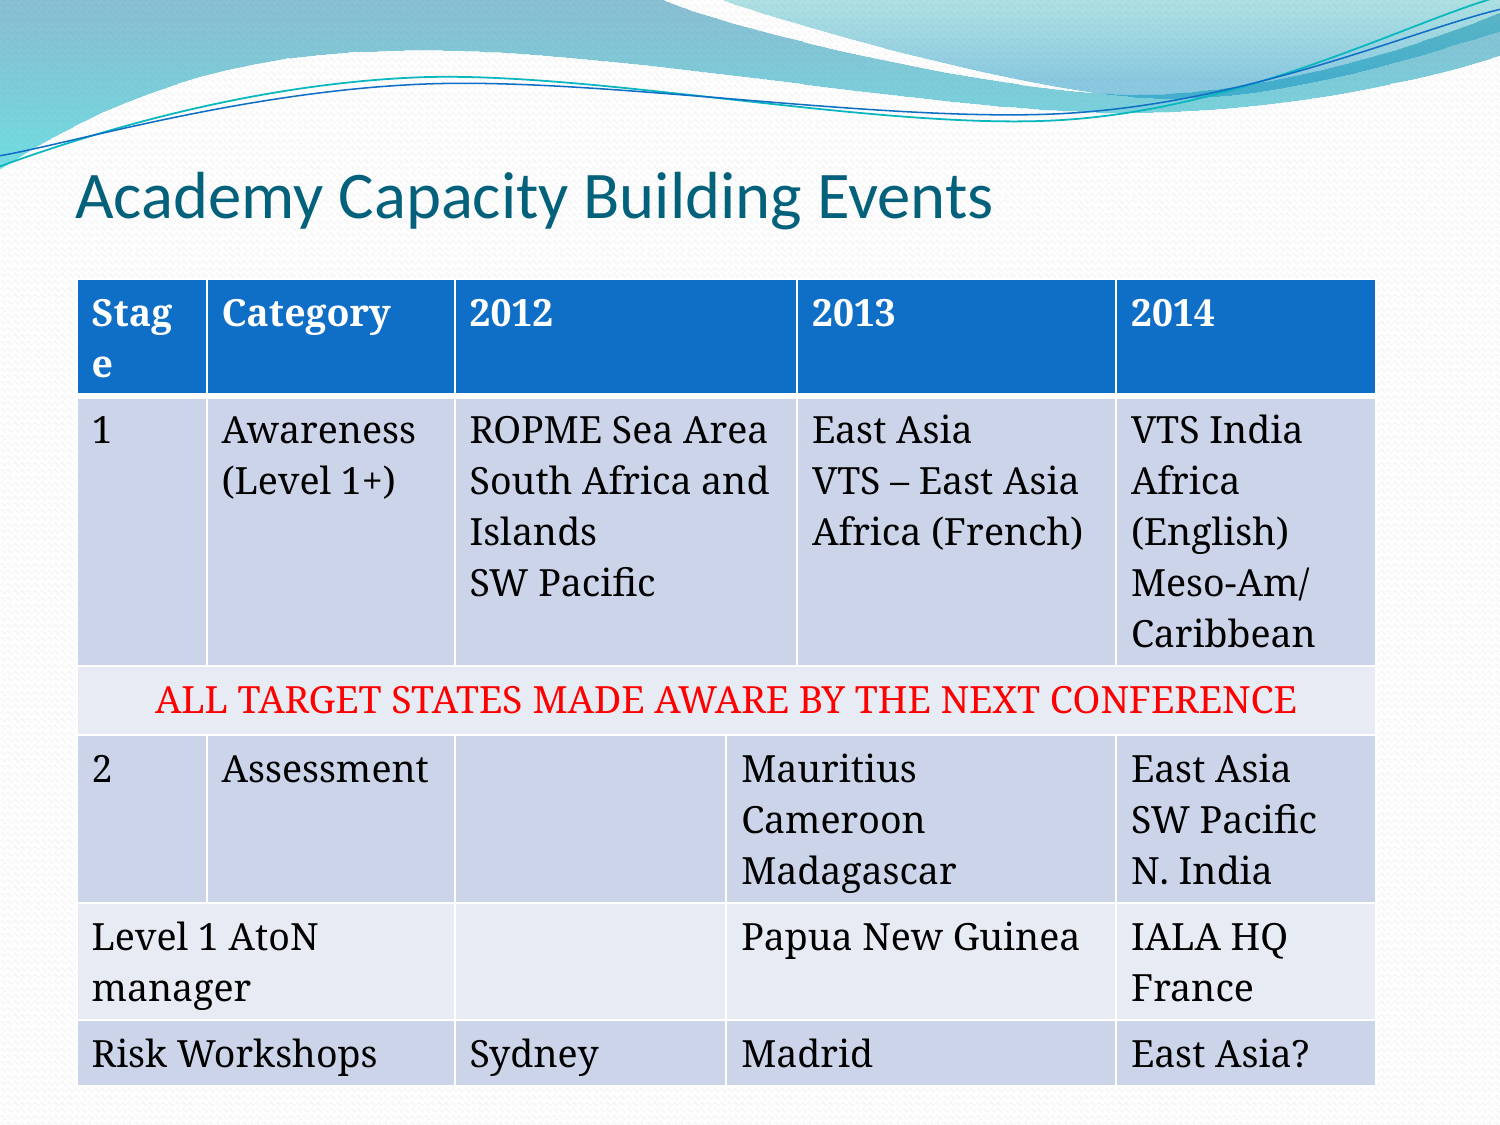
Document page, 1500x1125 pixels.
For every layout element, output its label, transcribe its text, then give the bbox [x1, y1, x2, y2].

table_header 2012 [456, 280, 796, 393]
table_cell Mauritius Cameroon Madagascar [727, 736, 1115, 902]
table_cell Assessment [208, 736, 454, 902]
table_cell 2 [78, 736, 206, 902]
table_cell IALA HQ France [1117, 904, 1375, 1019]
table_cell Level 1 AtoN manager [78, 904, 454, 1019]
table_cell VTS India Africa (English) Meso-Am/ Caribbean [1117, 399, 1375, 665]
table_cell [456, 736, 725, 902]
table_cell Madrid [727, 1021, 1115, 1085]
table_cell Sydney [456, 1021, 725, 1085]
table_cell Awareness (Level 1+) [208, 399, 454, 665]
table_header Stage [78, 280, 206, 393]
table_cell ALL TARGET STATES MADE AWARE BY THE NEXT CONFERENCE [78, 667, 1375, 734]
table_header Category [208, 280, 454, 393]
table_cell East Asia? [1117, 1021, 1375, 1085]
table_cell East Asia SW Pacific N. India [1117, 736, 1375, 902]
table_header 2014 [1117, 280, 1375, 393]
table_cell [456, 904, 725, 1019]
table_header 2013 [798, 280, 1115, 393]
table_cell East Asia VTS – East Asia Africa (French) [798, 399, 1115, 665]
title Academy Capacity Building Events [75, 115, 1425, 232]
table_cell 1 [78, 399, 206, 665]
table_cell ROPME Sea Area South Africa and Islands SW Pacific [456, 399, 796, 665]
table_cell Risk Workshops [78, 1021, 454, 1085]
table_cell Papua New Guinea [727, 904, 1115, 1019]
